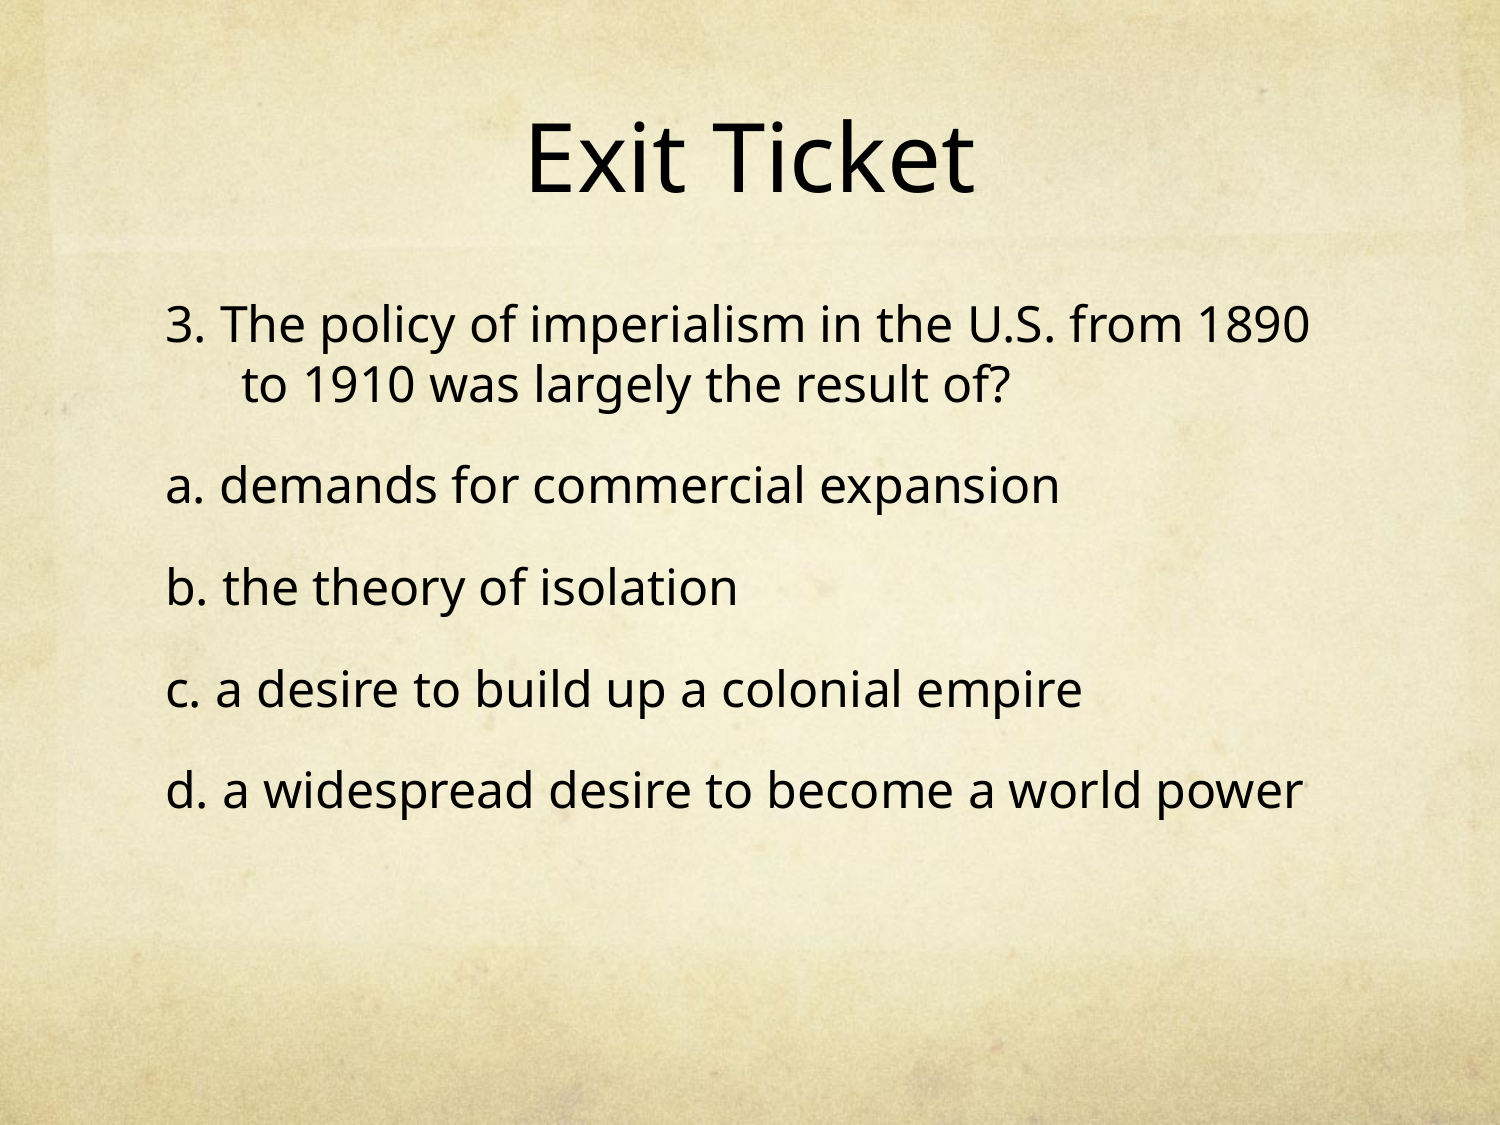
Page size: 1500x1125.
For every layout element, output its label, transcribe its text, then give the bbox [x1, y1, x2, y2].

title Exit Ticket [150, 82, 1350, 225]
picture [0, 0, 1500, 1125]
list 3. The policy of imperialism in the U.S. from 1890 to 1910 was largely the result of? a. demands for commercial expansion b. the theory of isolation c. a desire to build up a colonial empire d. a widespread desire to become a world power [150, 284, 1350, 950]
